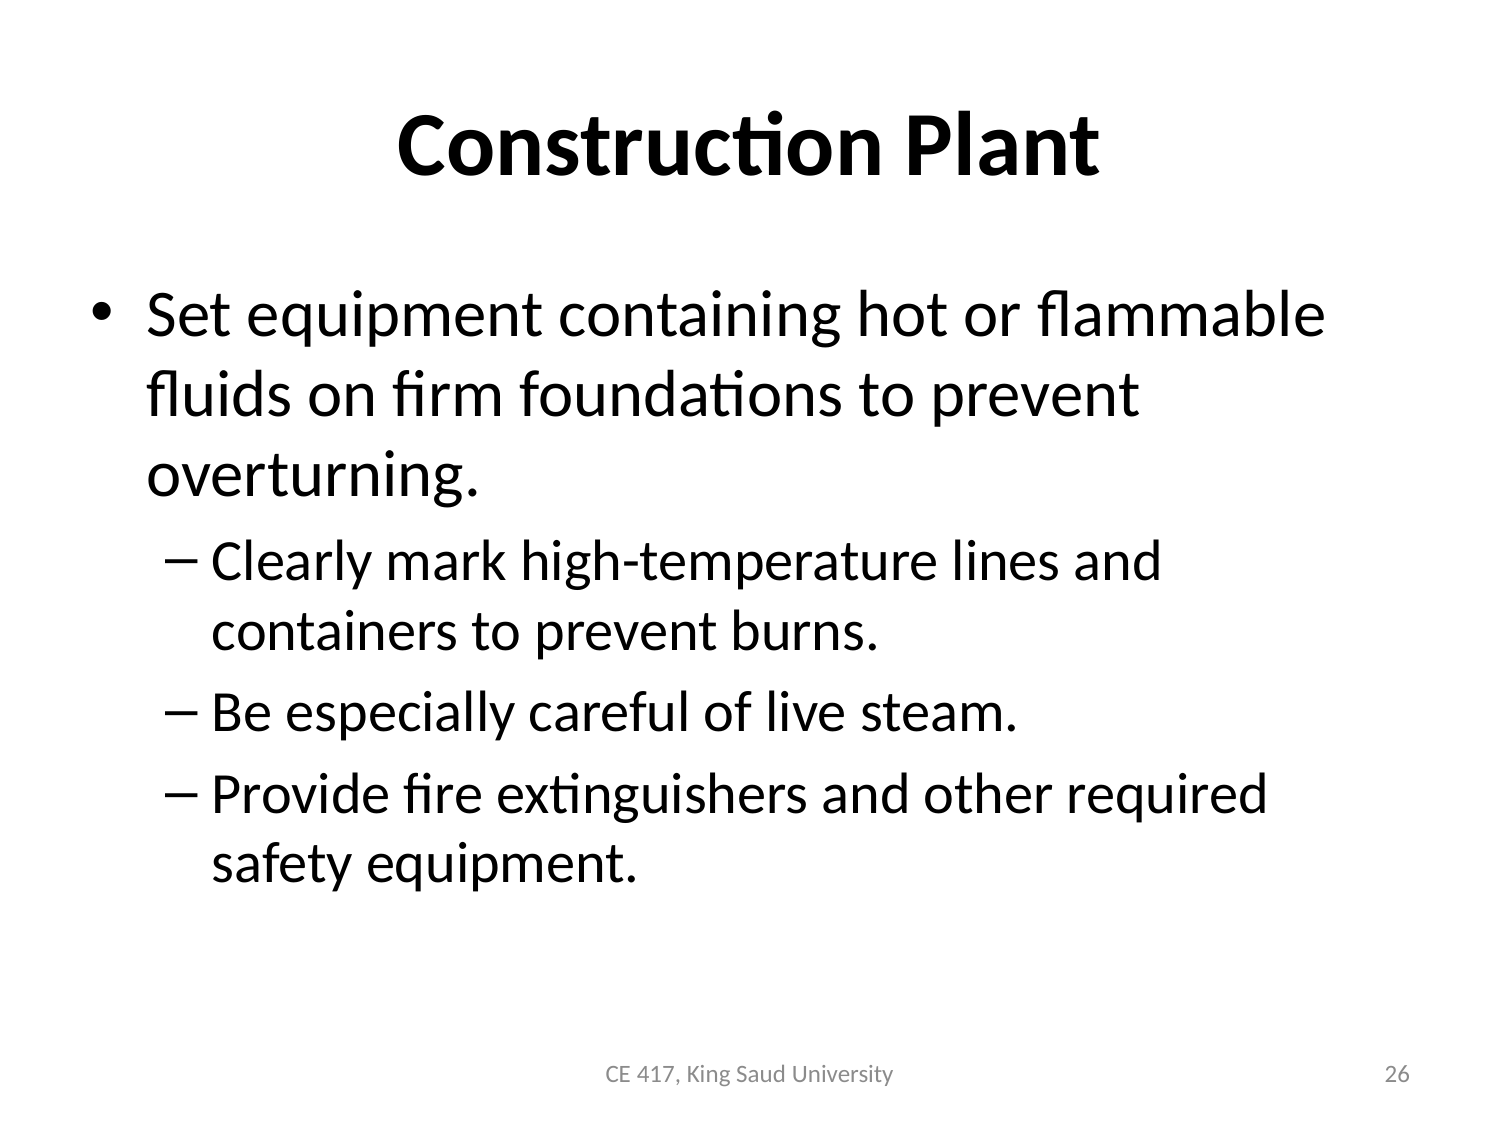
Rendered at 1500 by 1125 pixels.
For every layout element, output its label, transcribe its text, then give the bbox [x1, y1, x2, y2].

slide_number 26 [1074, 1042, 1425, 1103]
footer CE 417, King Saud University [512, 1042, 988, 1103]
list Set equipment containing hot or flammable fluids on firm foundations to prevent overturning. Clearly mark high-temperature lines and containers to prevent burns. Be especially careful of live steam. Provide fire extinguishers and other required safety equipment. [75, 262, 1425, 1075]
title Construction Plant [75, 45, 1425, 233]
